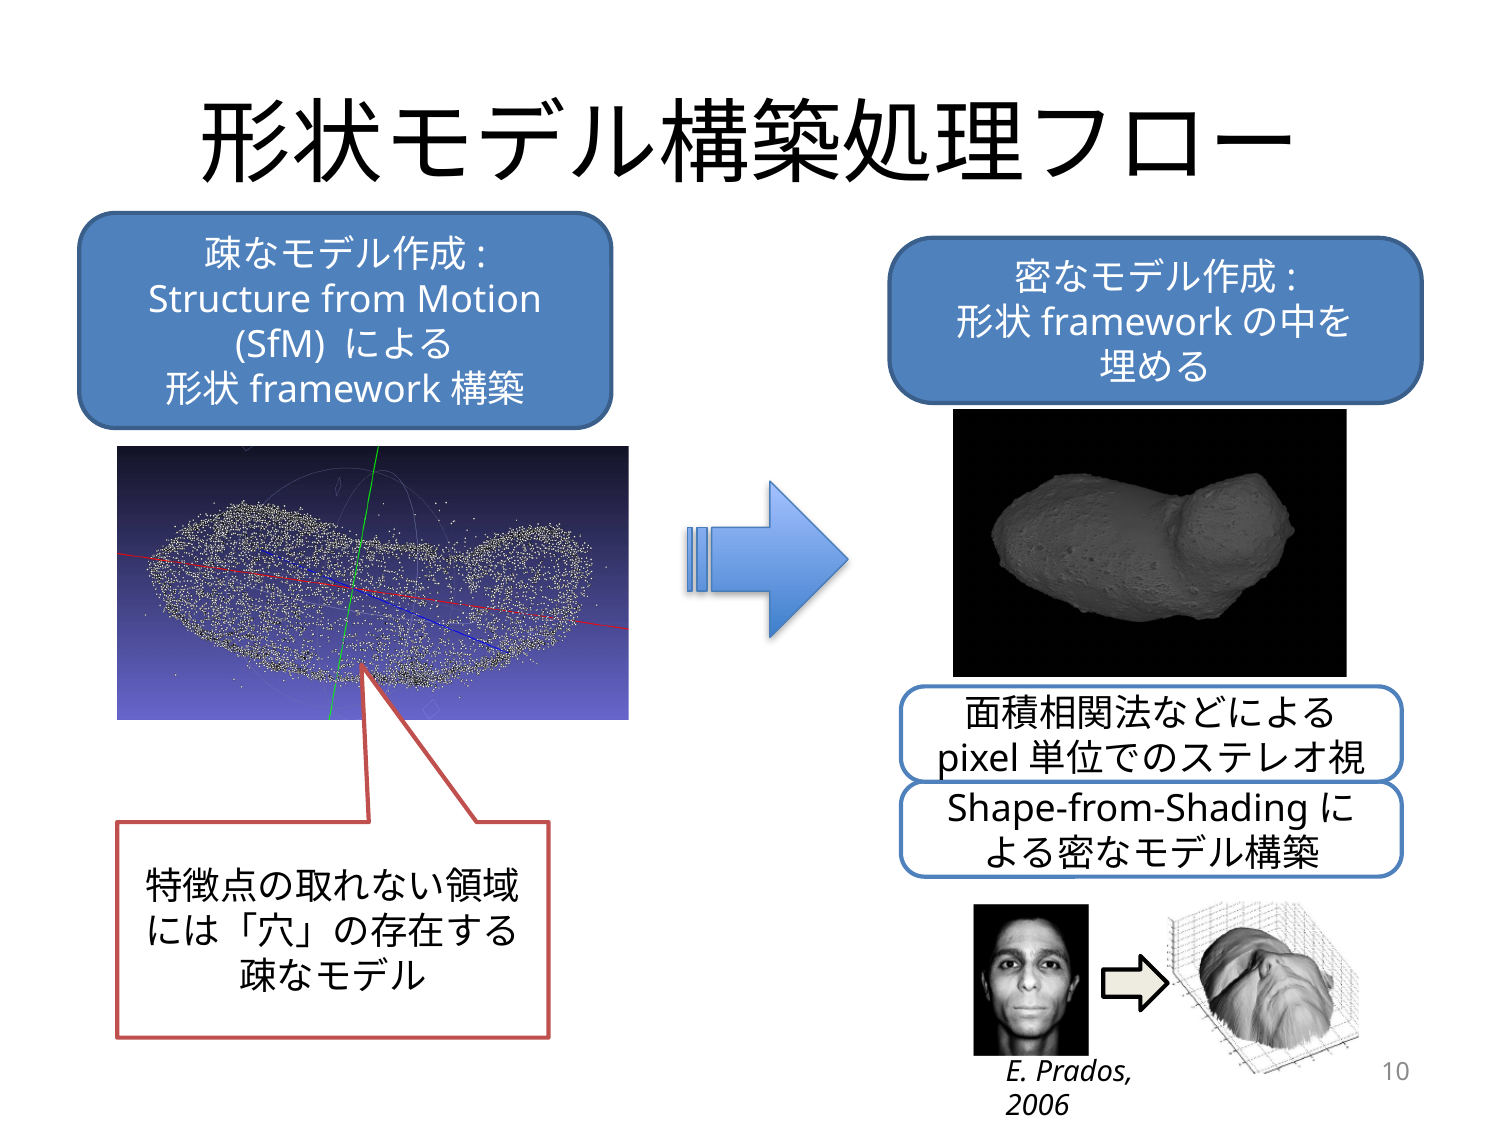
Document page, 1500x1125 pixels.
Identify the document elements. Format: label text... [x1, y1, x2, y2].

text_box 疎なモデル作成: Structure from Motion (SfM) による 形状framework構築 [77, 210, 614, 431]
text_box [952, 892, 1359, 1096]
text_box [687, 527, 693, 592]
text_box [710, 480, 849, 639]
text_box [696, 527, 708, 592]
text_box 密なモデル作成: 形状frameworkの中を 埋める [887, 235, 1424, 406]
picture [116, 446, 629, 720]
text_box 面積相関法などによる pixel単位でのステレオ視 [898, 684, 1404, 784]
text_box 特徴点の取れない領域には「穴」の存在する疎なモデル [115, 729, 551, 1040]
title 形状モデル構築処理フロー [75, 45, 1425, 233]
text_box Shape-from-Shadingに よる密なモデル構築 [898, 782, 1404, 879]
slide_number 10 [1074, 1042, 1425, 1103]
picture [952, 409, 1347, 677]
